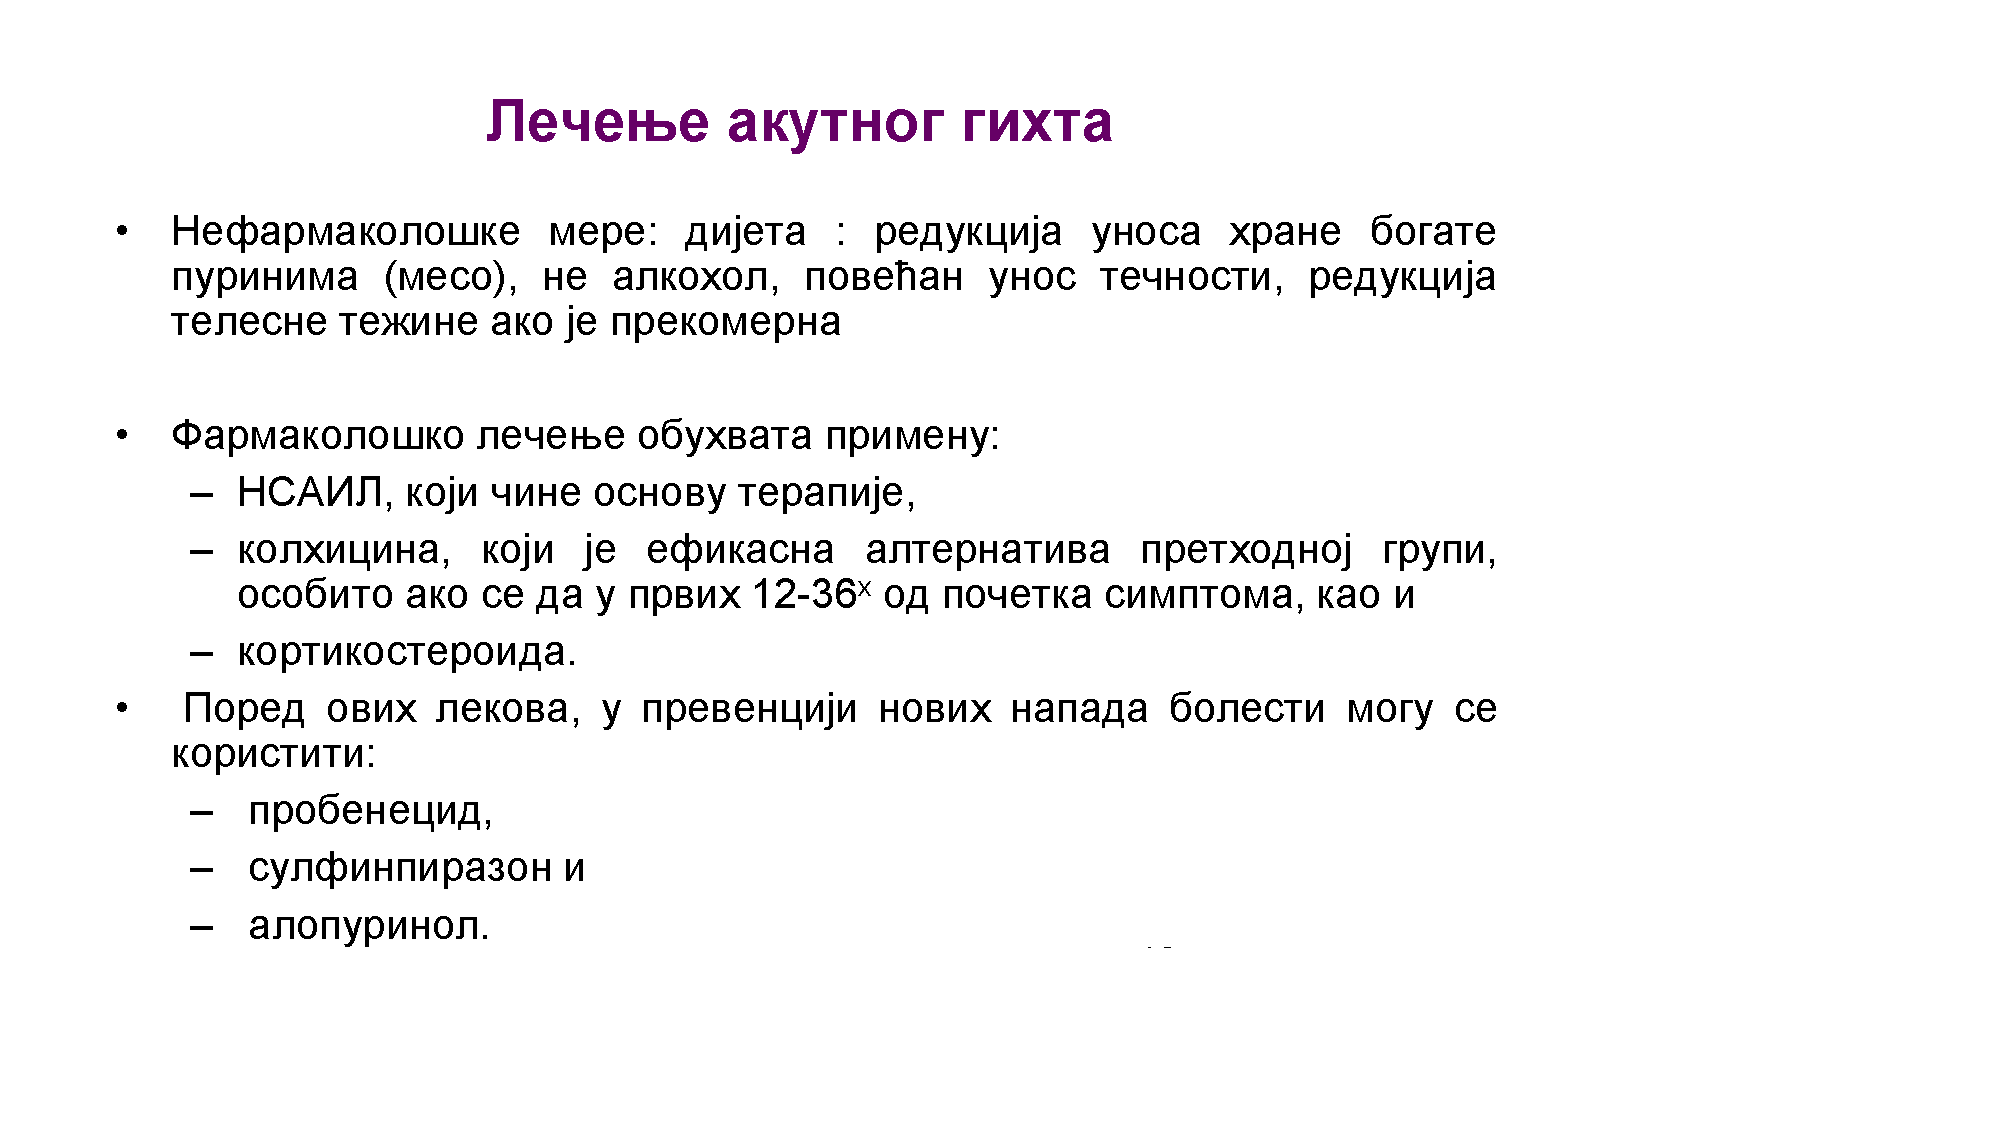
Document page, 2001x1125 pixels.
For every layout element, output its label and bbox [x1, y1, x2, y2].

picture [49, 88, 1550, 948]
